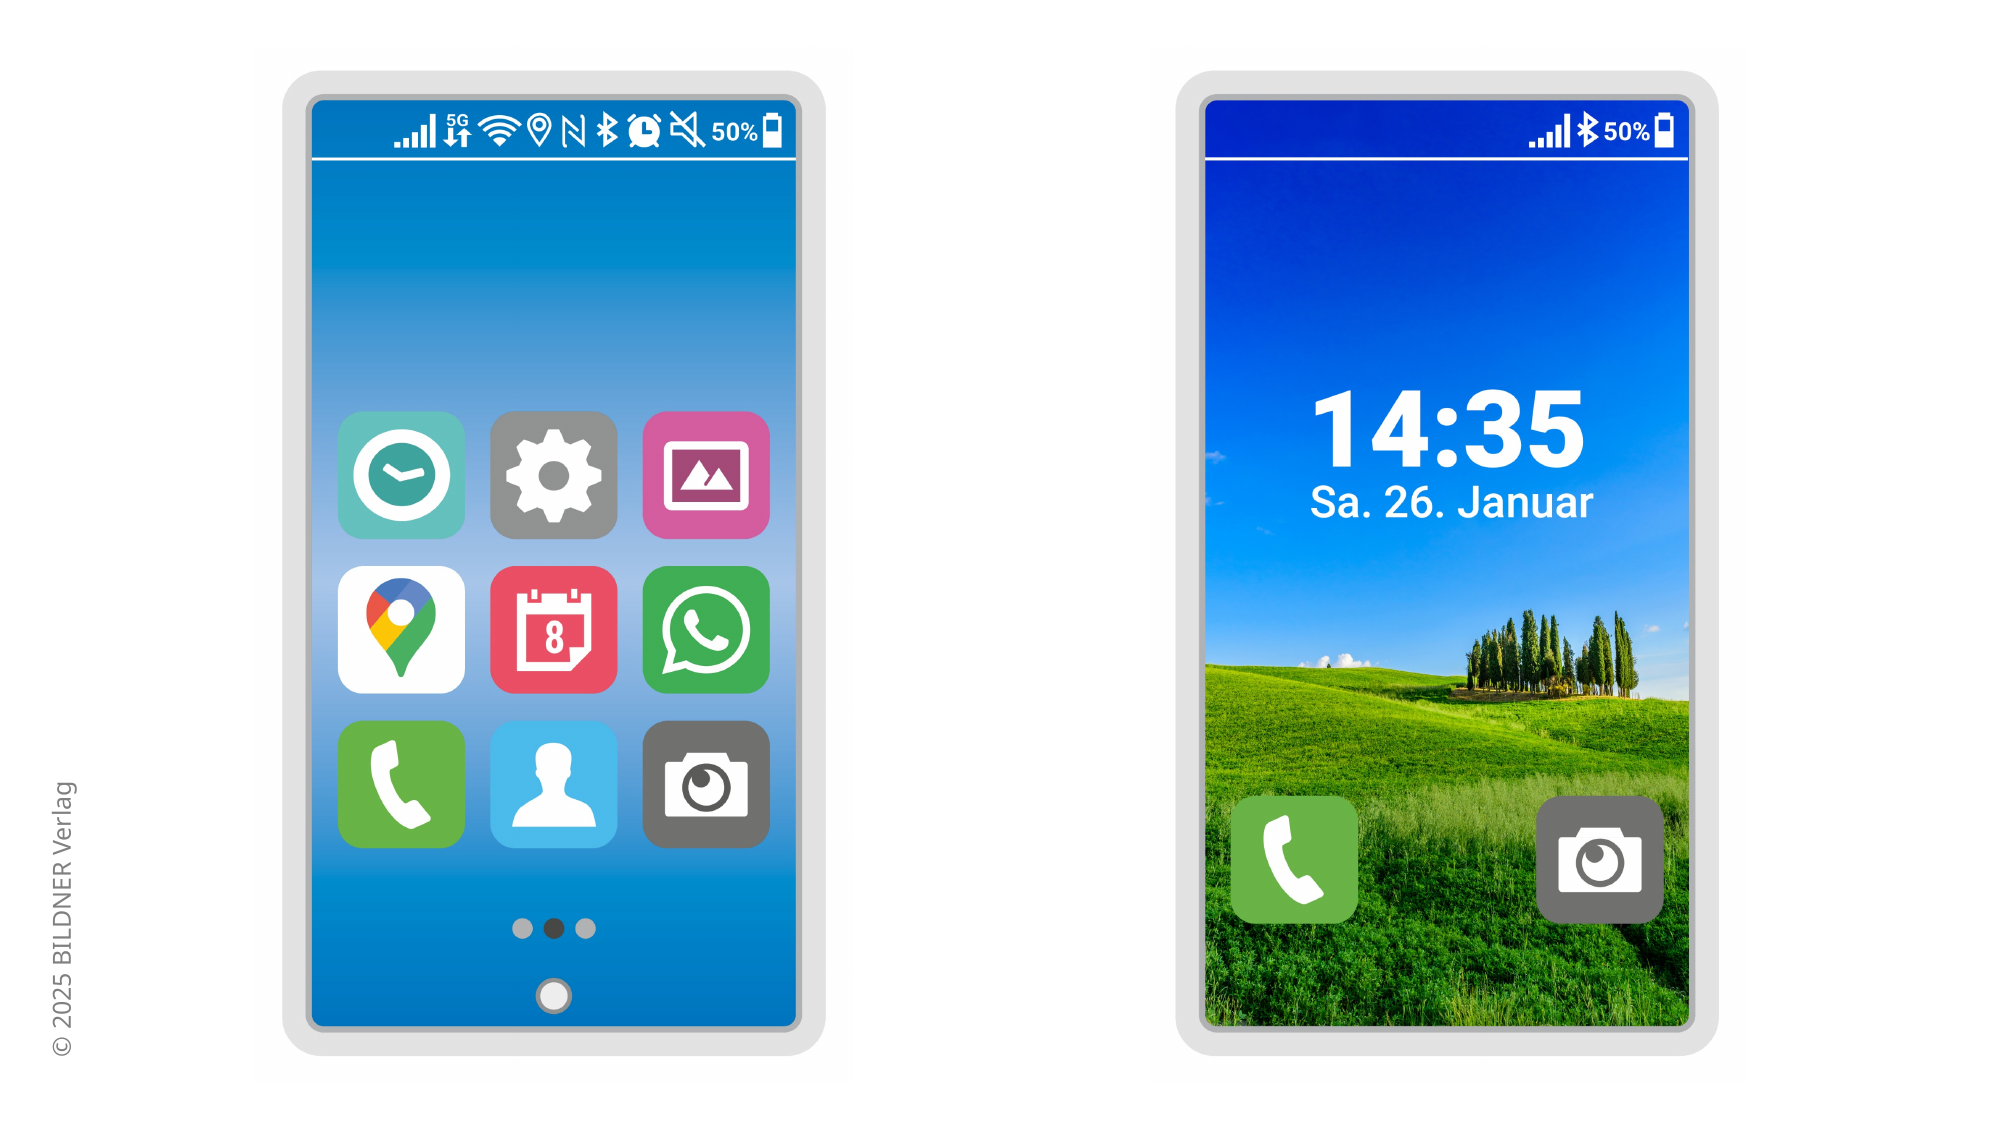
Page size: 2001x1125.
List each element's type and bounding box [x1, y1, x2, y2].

picture [254, 43, 853, 1083]
picture [1147, 43, 1746, 1083]
